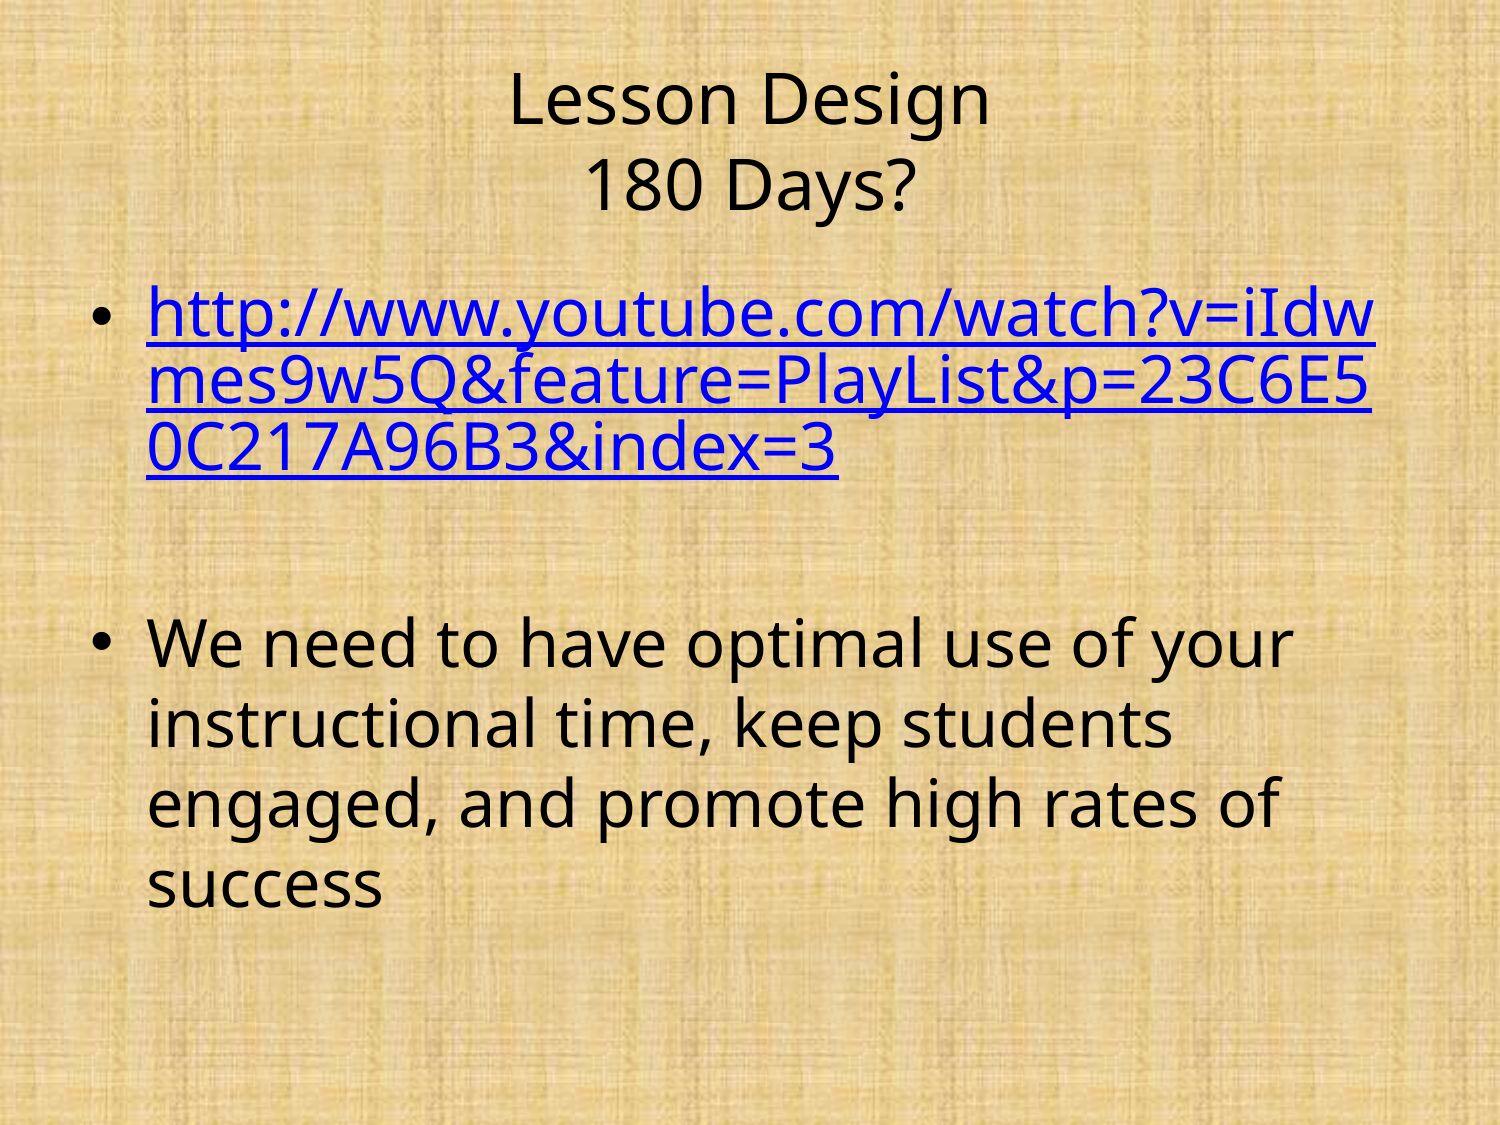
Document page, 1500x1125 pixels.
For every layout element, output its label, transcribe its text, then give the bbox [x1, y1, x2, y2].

list http://www.youtube.com/watch?v=iIdwmes9w5Q&feature=PlayList&p=23C6E50C217A96B3&index=3 We need to have optimal use of your instructional time, keep students engaged, and promote high rates of success [75, 262, 1425, 1005]
title Lesson Design 180 Days? [75, 45, 1425, 233]
picture [0, 0, 1500, 1125]
